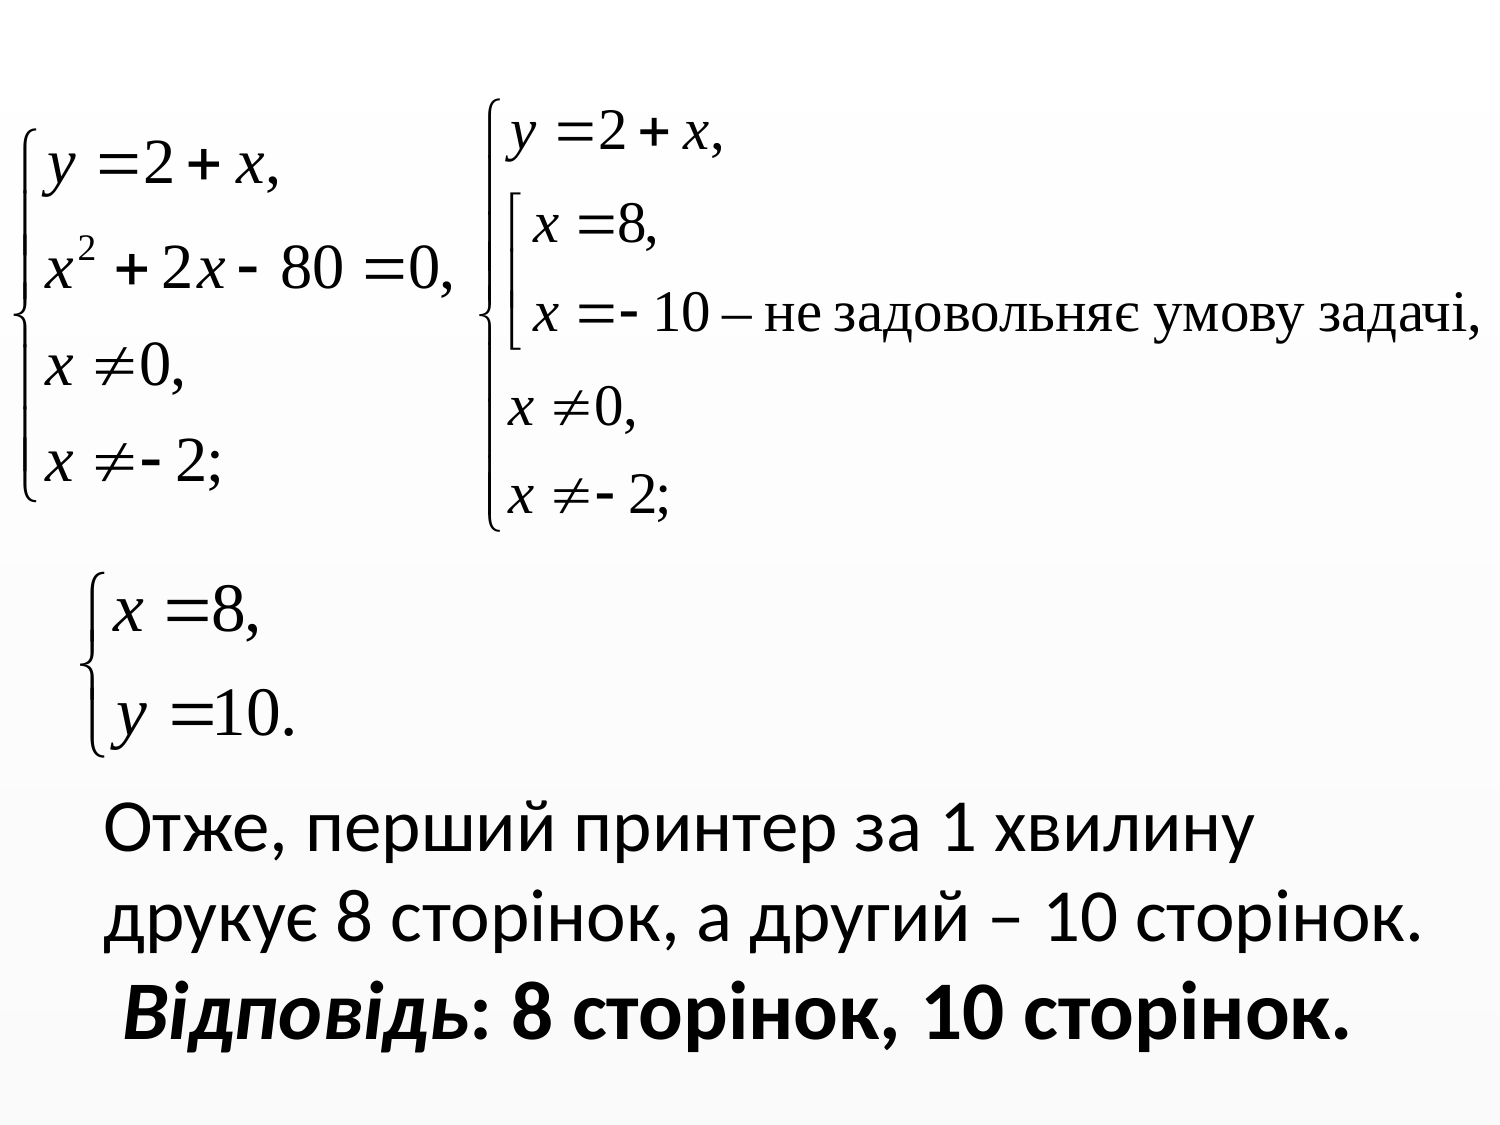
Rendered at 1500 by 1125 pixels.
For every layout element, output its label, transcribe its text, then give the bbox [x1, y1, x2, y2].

text_box Отже, перший принтер за 1 хвилину друкує 8 сторінок, а другий – 10 сторінок. Відповідь: 8 сторінок, 10 сторінок. [88, 769, 1500, 1064]
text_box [64, 560, 308, 770]
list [466, 88, 1500, 543]
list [0, 116, 468, 515]
